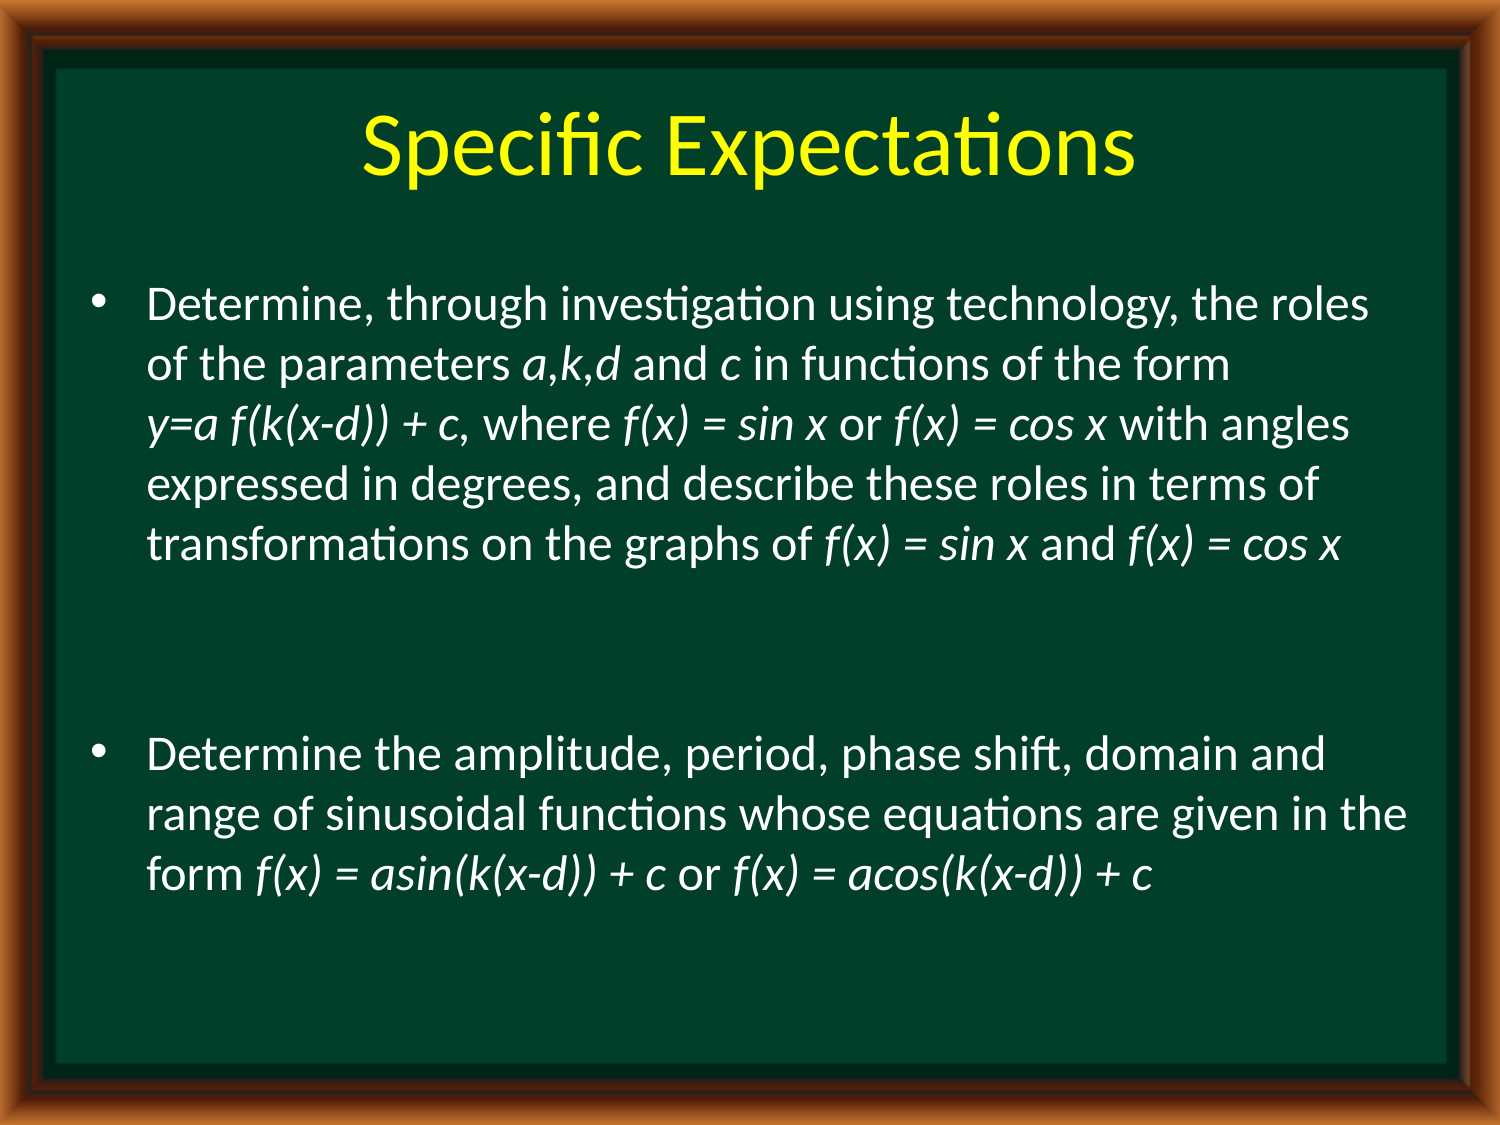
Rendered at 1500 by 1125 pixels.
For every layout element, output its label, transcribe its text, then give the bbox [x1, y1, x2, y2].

picture [0, 0, 1500, 1125]
list Determine, through investigation using technology, the roles of the parameters a,k,d and c in functions of the form y=a f(k(x-d)) + c, where f(x) = sin x or f(x) = cos x with angles expressed in degrees, and describe these roles in terms of transformations on the graphs of f(x) = sin x and f(x) = cos x Determine the amplitude, period, phase shift, domain and range of sinusoidal functions whose equations are given in the form f(x) = asin(k(x-d)) + c or f(x) = acos(k(x-d)) + c [75, 262, 1425, 1005]
title Specific Expectations [75, 45, 1425, 233]
